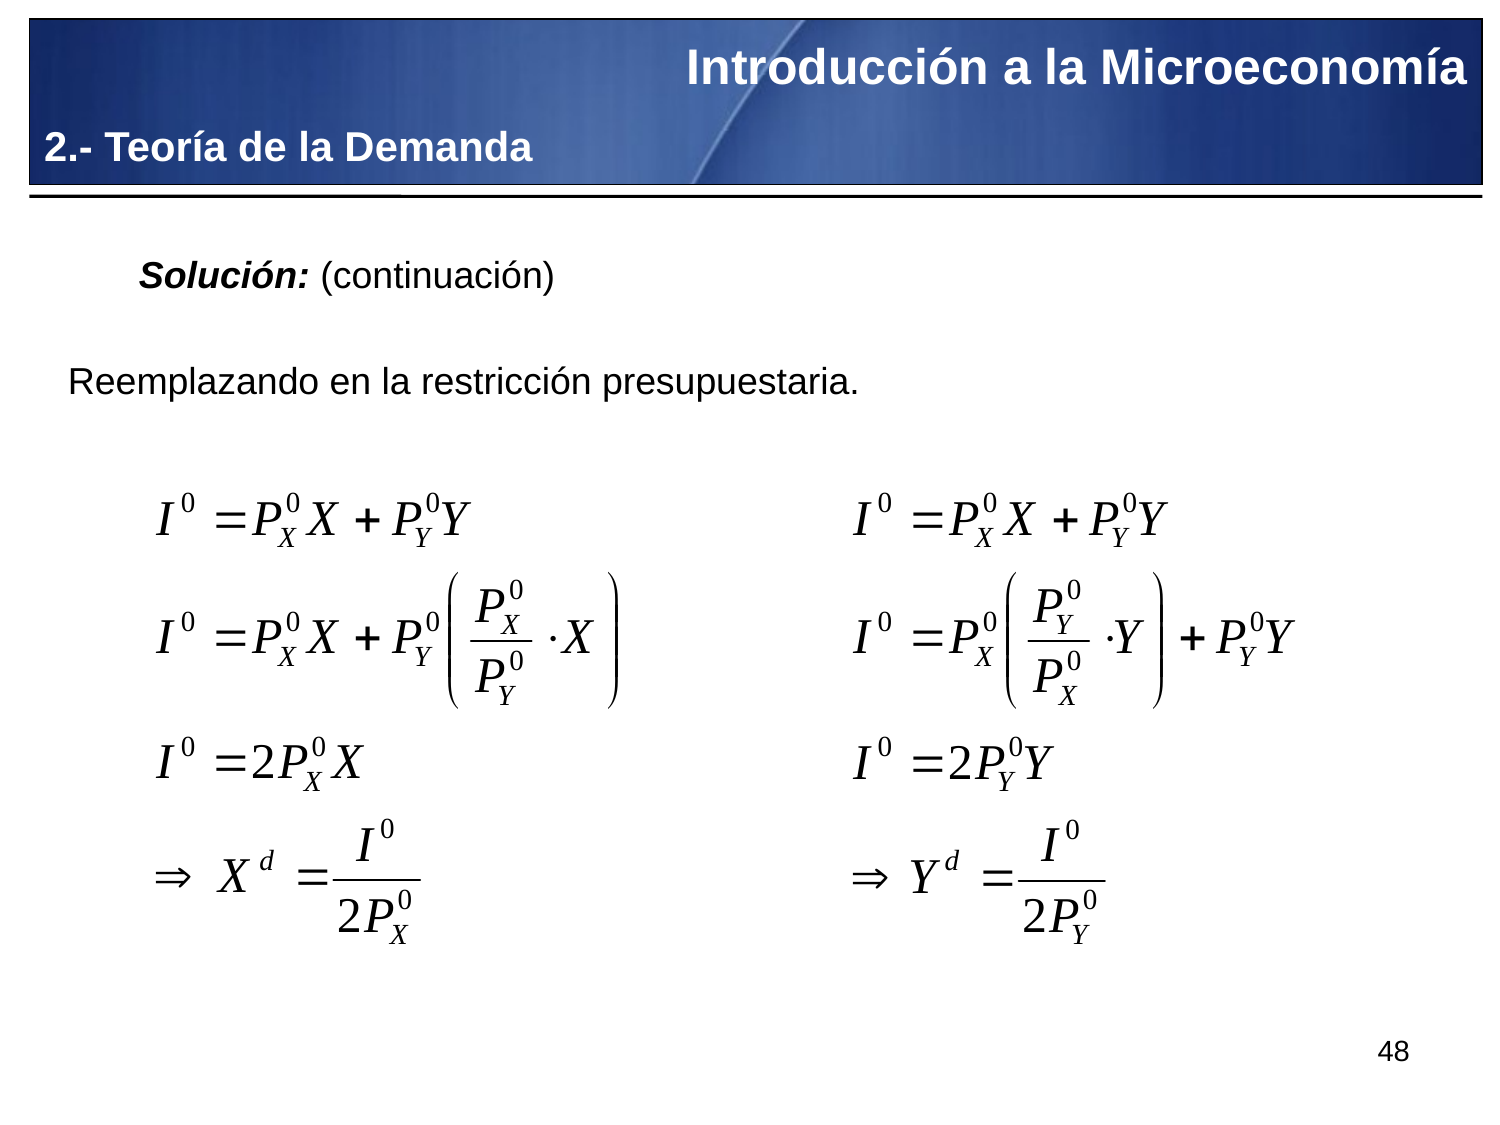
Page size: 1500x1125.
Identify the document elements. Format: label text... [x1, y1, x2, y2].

text_box Reemplazando en la restricción presupuestaria. [53, 349, 1093, 410]
text_box [29, 19, 1483, 185]
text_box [147, 479, 631, 956]
text_box Solución: (continuación) [123, 243, 609, 304]
slide_number 48 [1074, 1024, 1426, 1103]
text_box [844, 479, 1307, 956]
text_box 2.- Teoría de la Demanda [29, 112, 585, 178]
text_box Introducción a la Microeconomía [608, 26, 1483, 102]
